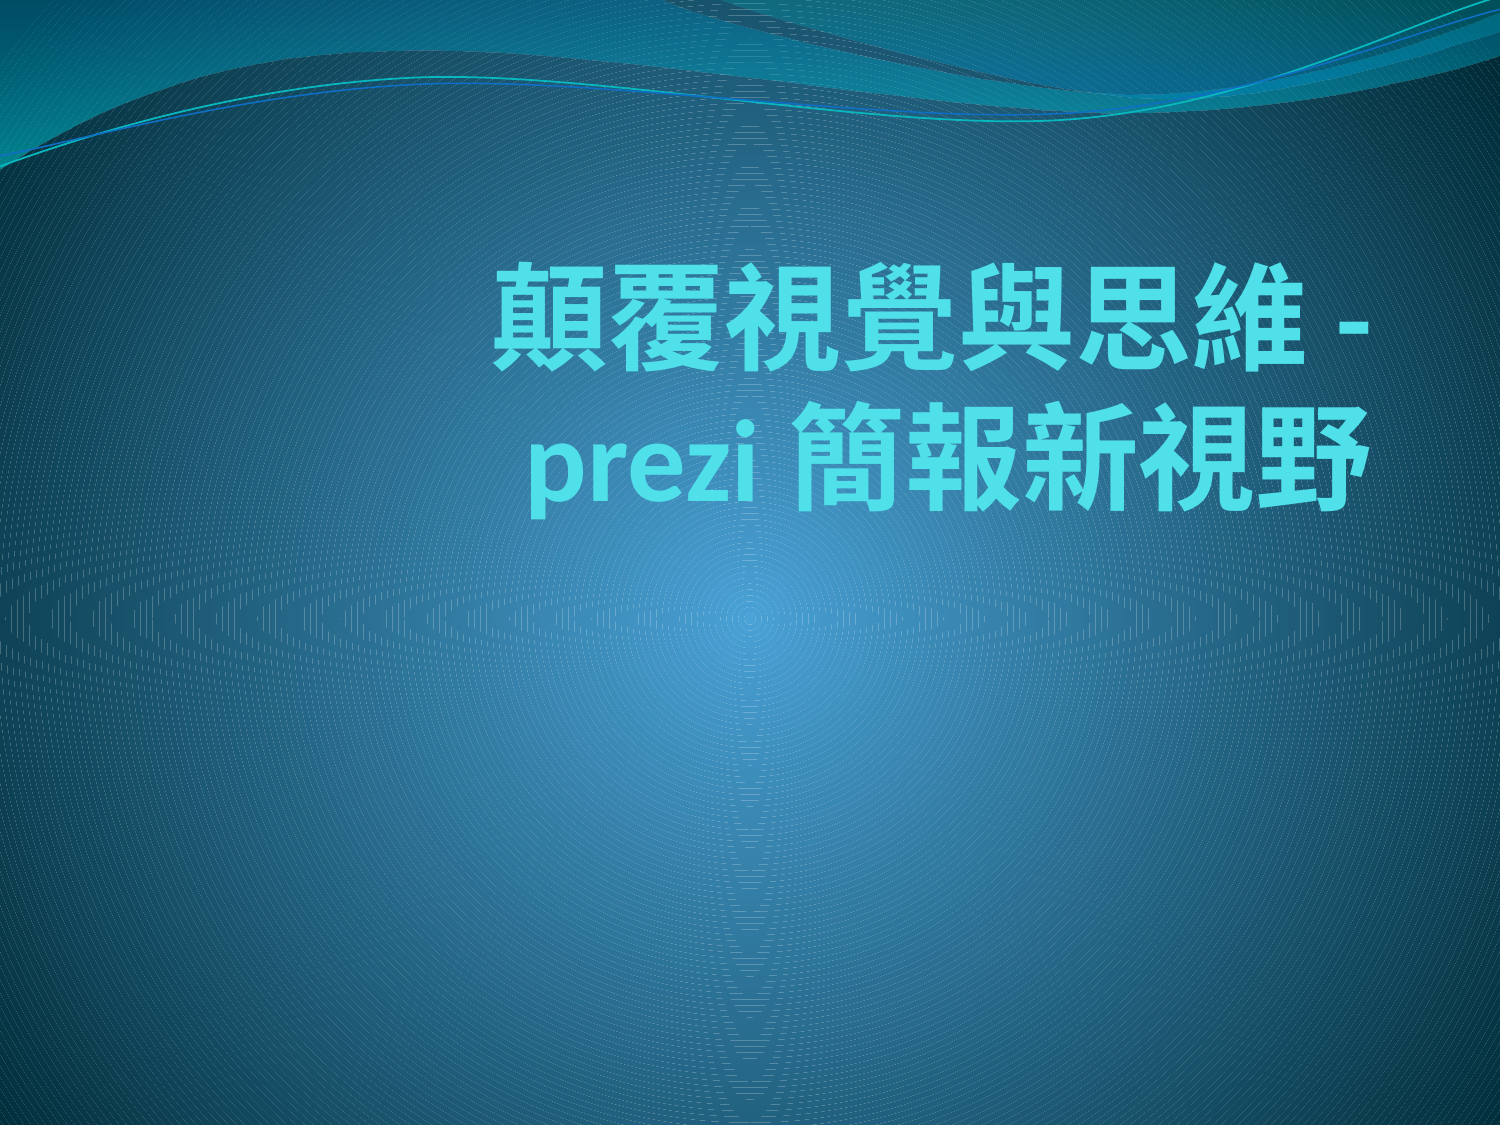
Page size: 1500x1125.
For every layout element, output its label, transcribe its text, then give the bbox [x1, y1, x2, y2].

title 顛覆視覺與思維- prezi簡報新視野 [87, 224, 1376, 526]
